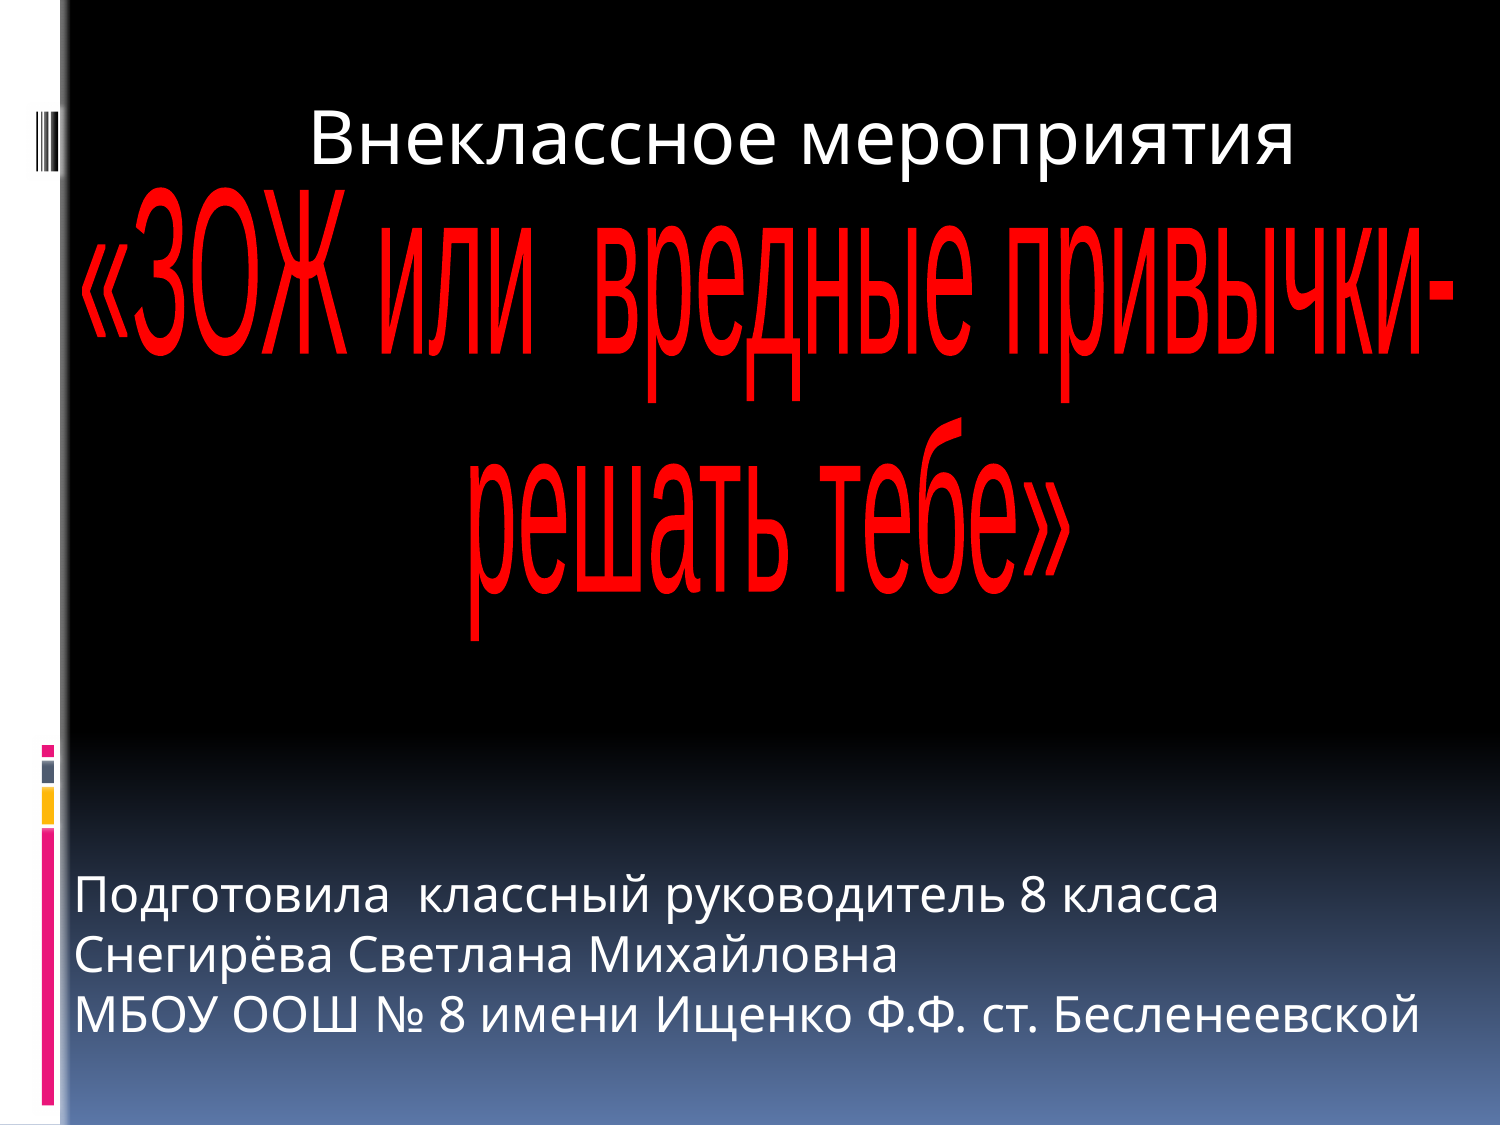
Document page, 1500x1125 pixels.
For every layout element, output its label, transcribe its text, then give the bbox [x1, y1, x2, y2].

text_box Внеклассное мероприятия [257, 81, 1348, 187]
text_box Подготовила классный руководитель 8 класса Снегирёва Светлана Михайловна МБОУ ООШ № 8 имени Ищенко Ф.Ф. ст. Бесленеевской [58, 855, 1500, 1051]
